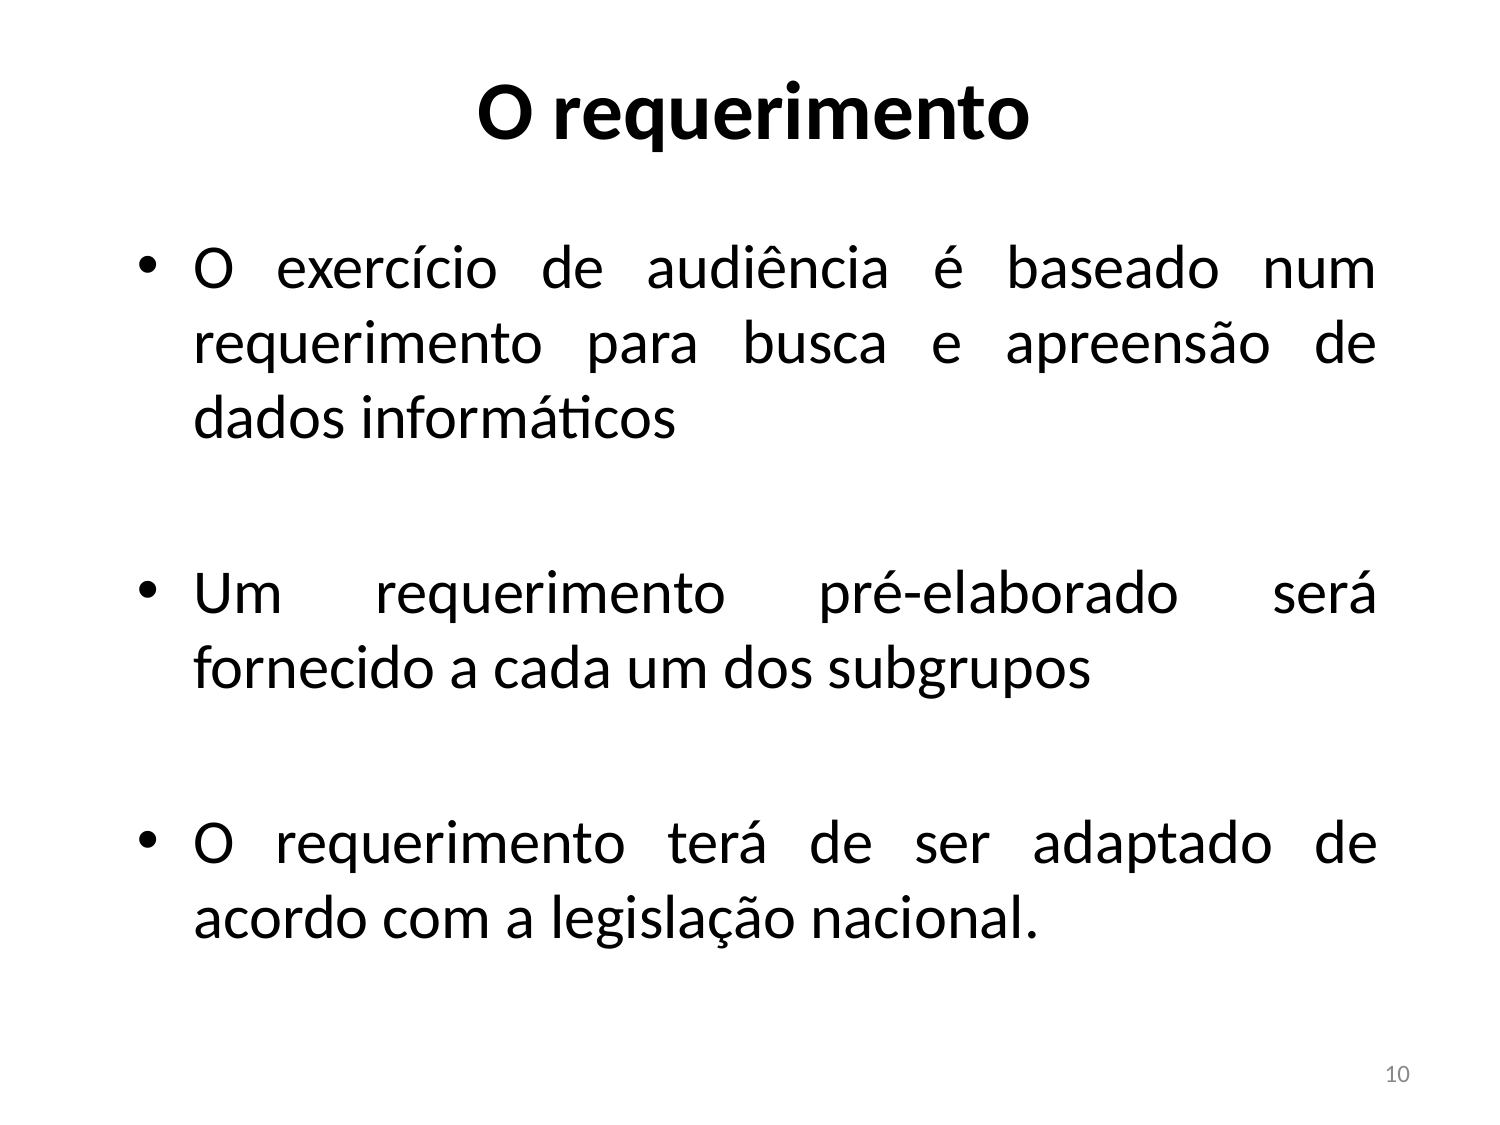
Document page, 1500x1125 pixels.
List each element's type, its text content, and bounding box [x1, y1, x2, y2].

text_box O exercício de audiência é baseado num requerimento para busca e apreensão de dados informáticos Um requerimento pré-elaborado será fornecido a cada um dos subgrupos O requerimento terá de ser adaptado de acordo com a legislação nacional. [122, 218, 1394, 1043]
slide_number 10 [1074, 1042, 1425, 1103]
text_box O requerimento [299, 37, 1200, 189]
